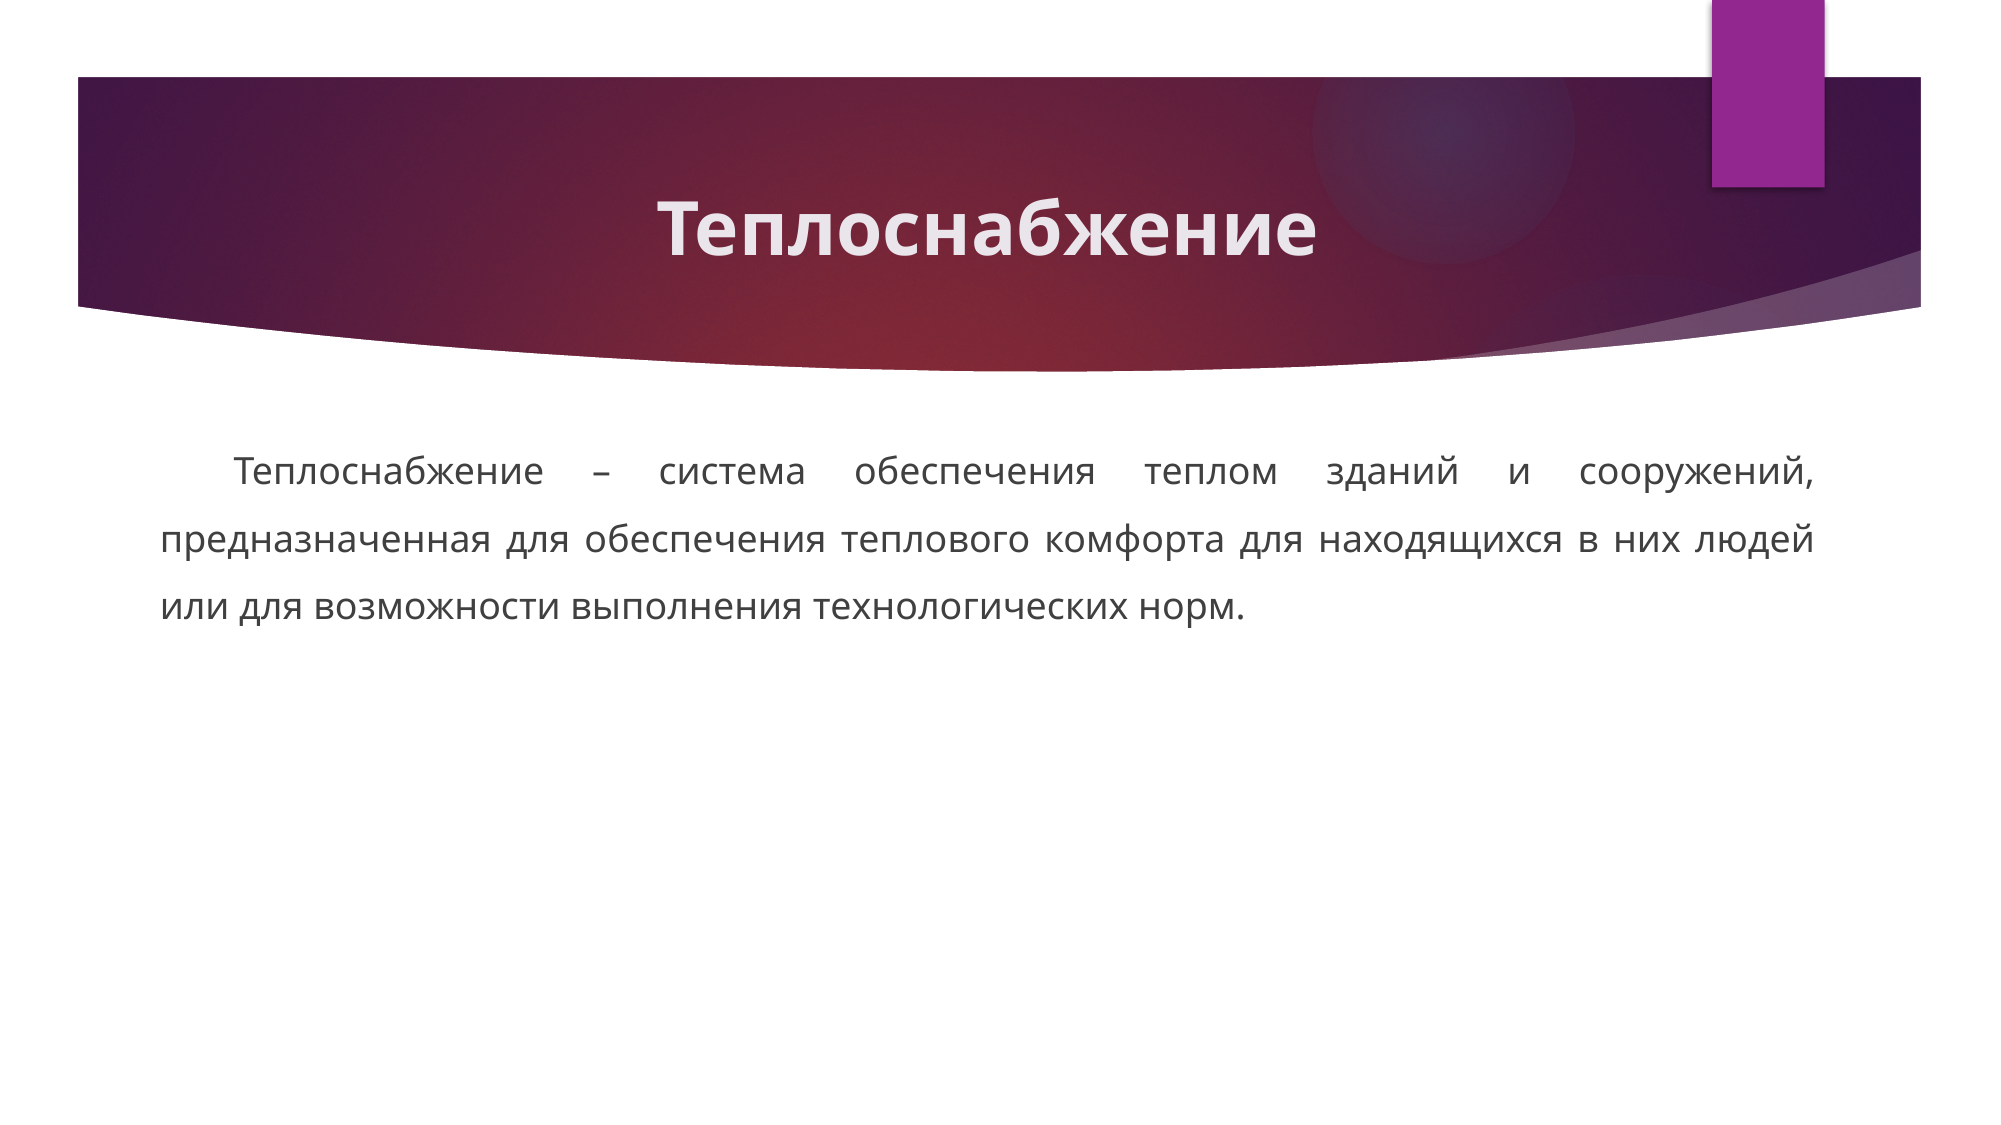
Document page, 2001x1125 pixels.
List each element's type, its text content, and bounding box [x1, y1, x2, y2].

list Теплоснабжение – система обеспечения теплом зданий и сооружений, предназначенная для обеспечения теплового комфорта для находящихся в них людей или для возможности выполнения технологических норм. [144, 417, 1832, 978]
title Теплоснабжение [269, 167, 1707, 284]
